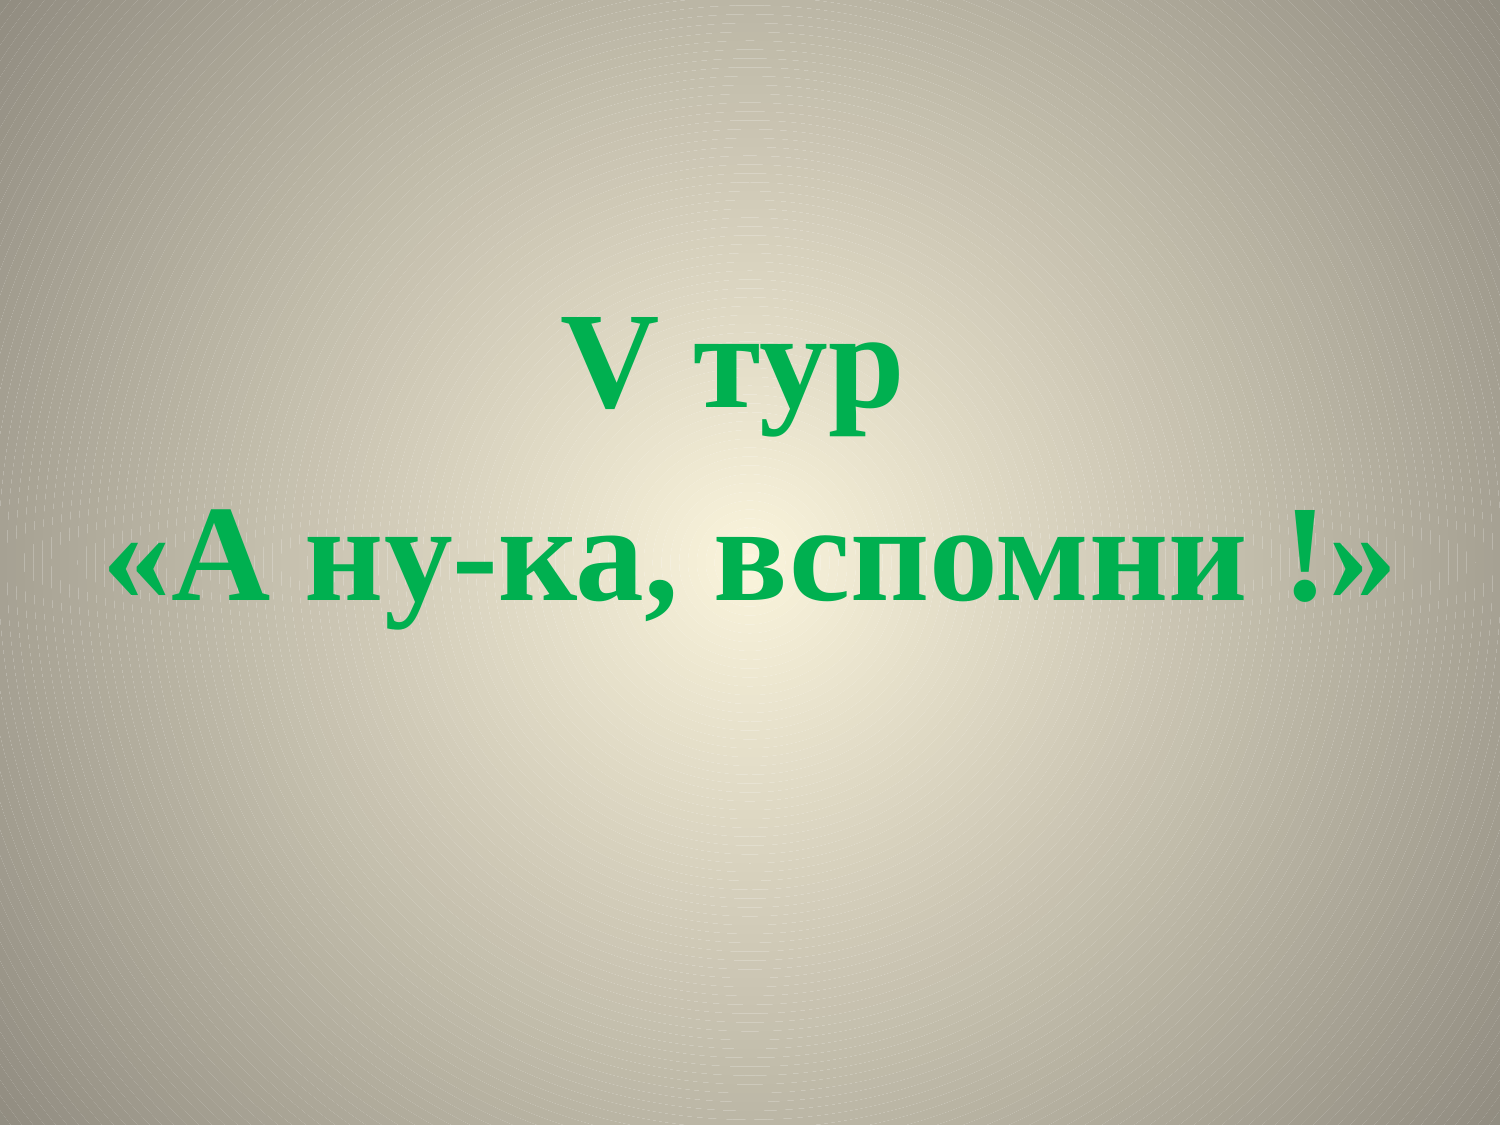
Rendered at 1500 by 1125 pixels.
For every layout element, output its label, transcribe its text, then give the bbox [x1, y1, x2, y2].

list V тур «А ну-ка, вспомни !» [74, 262, 1426, 1006]
